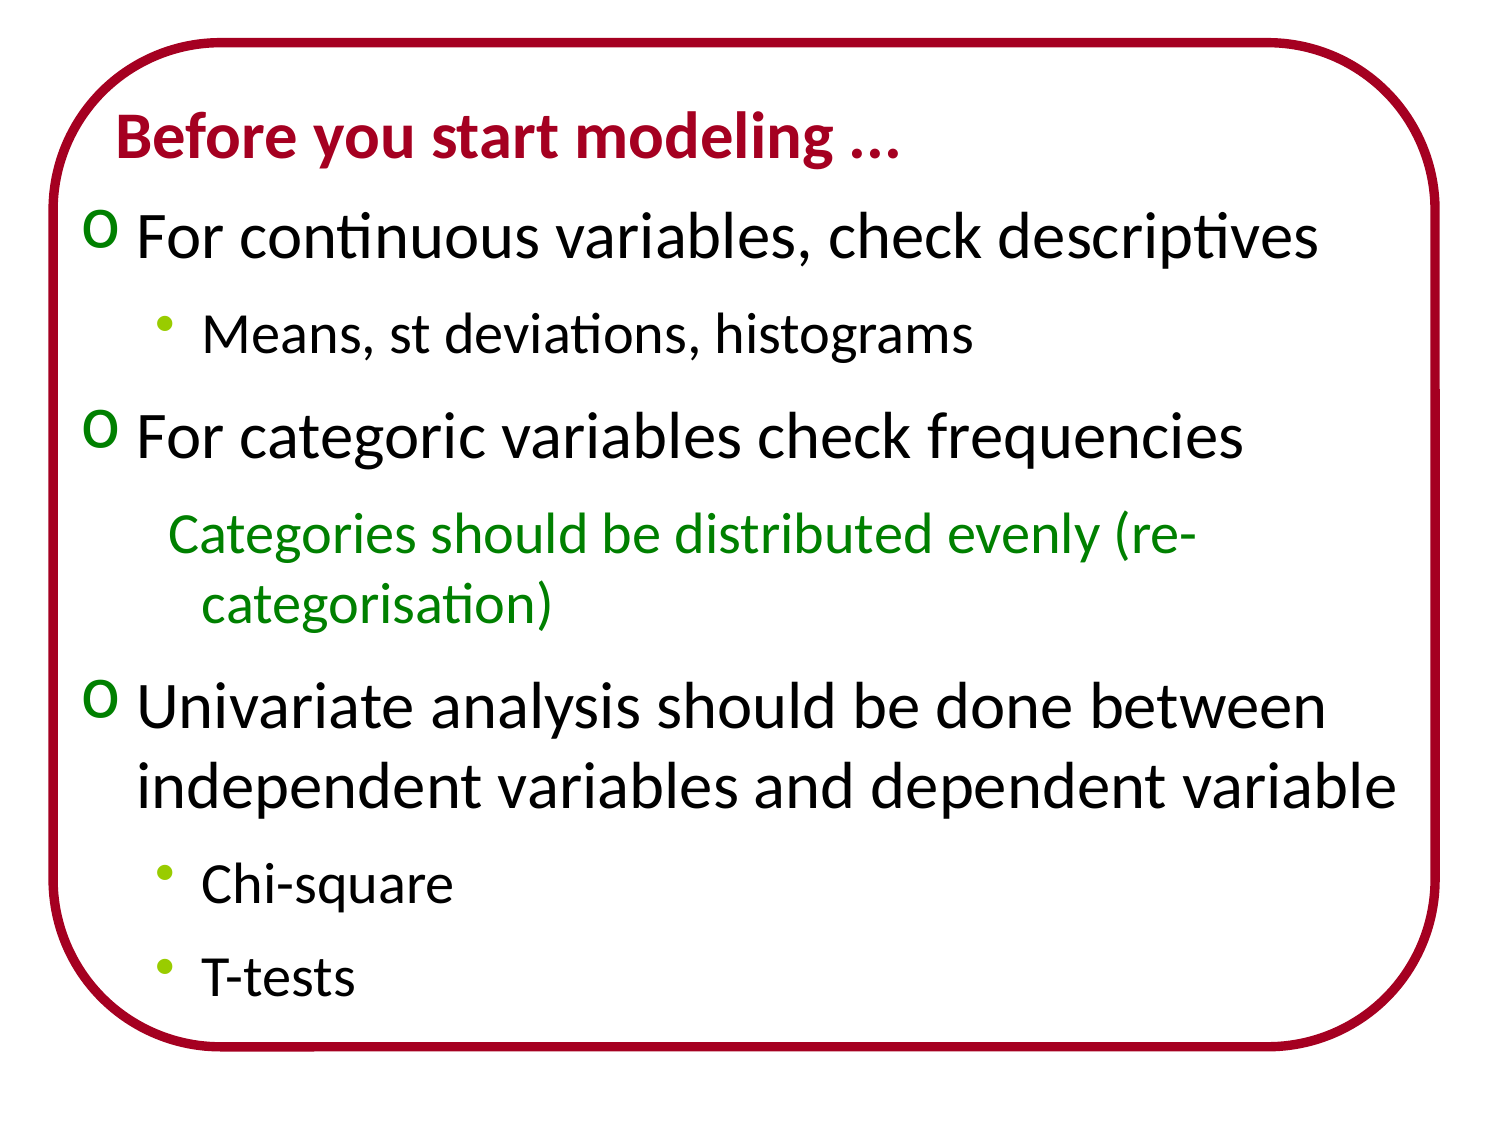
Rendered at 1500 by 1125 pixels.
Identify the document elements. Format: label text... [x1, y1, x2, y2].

title Before you start modeling ... [100, 66, 1368, 184]
list For continuous variables, check descriptives Means, st deviations, histograms For categoric variables check frequencies Categories should be distributed evenly (re-categorisation) Univariate analysis should be done between independent variables and dependent variable Chi-square T-tests [64, 184, 1416, 977]
